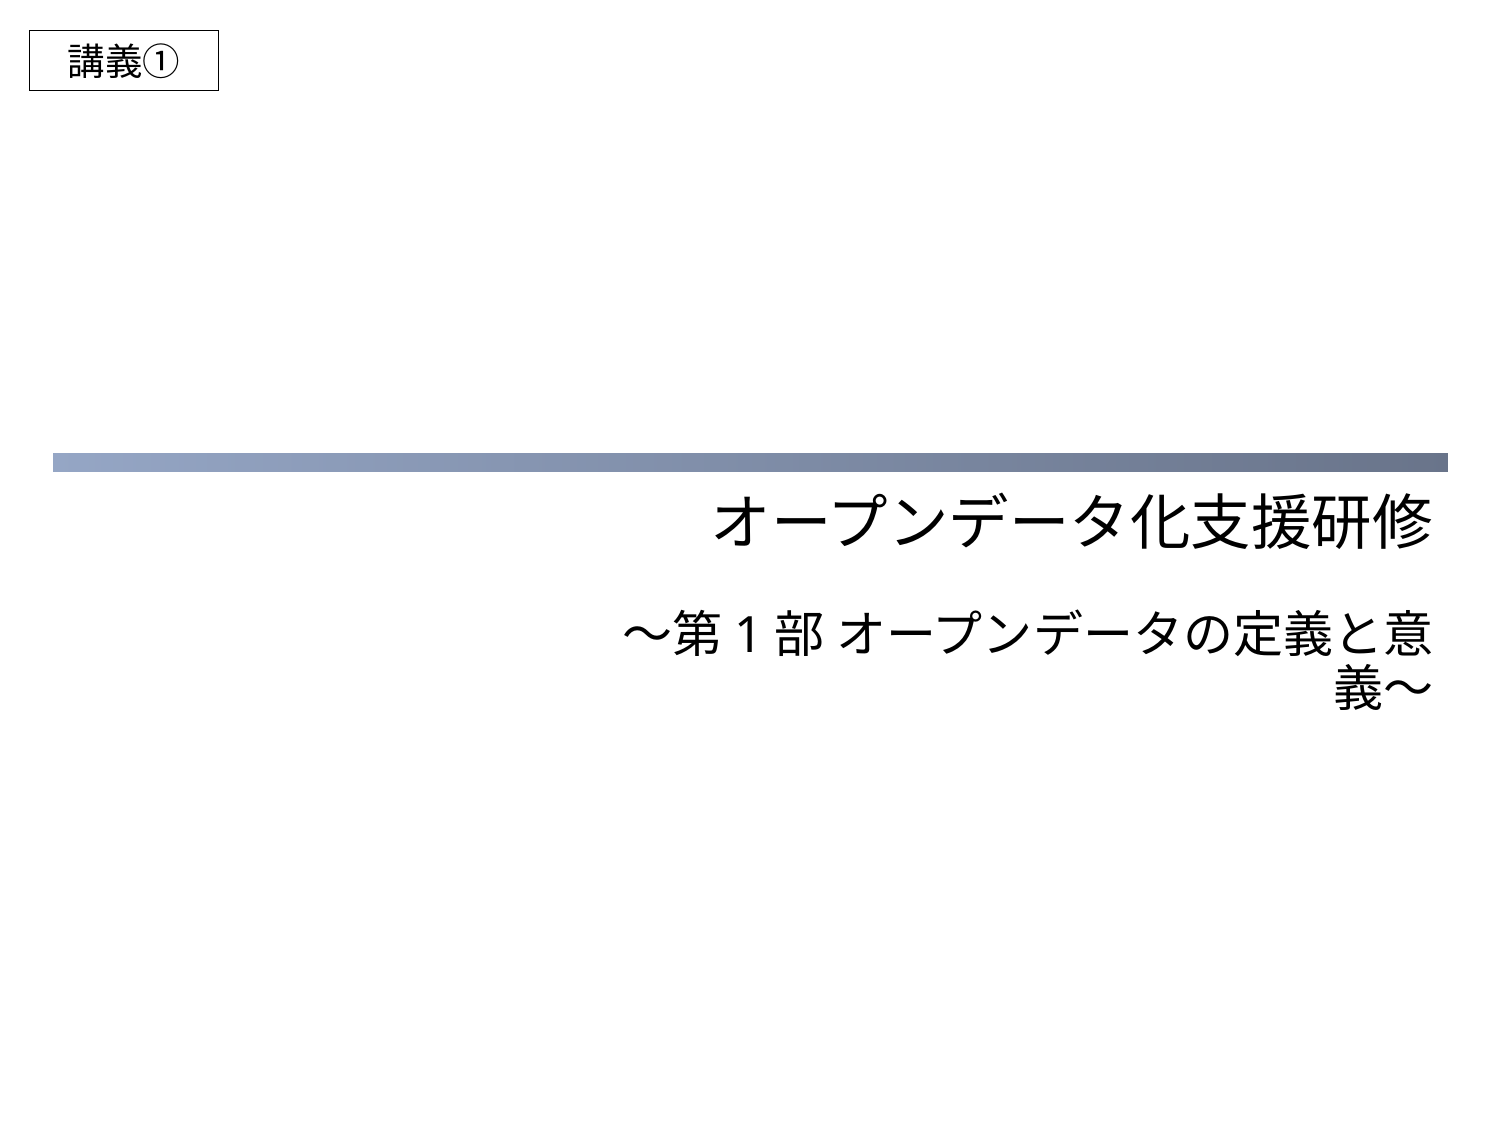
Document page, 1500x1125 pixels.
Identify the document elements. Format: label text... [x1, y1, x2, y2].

text_box 講義① [29, 30, 219, 91]
title オープンデータ化支援研修 [573, 480, 1449, 570]
subtitle ～第1部 オープンデータの定義と意義～ [573, 601, 1449, 940]
